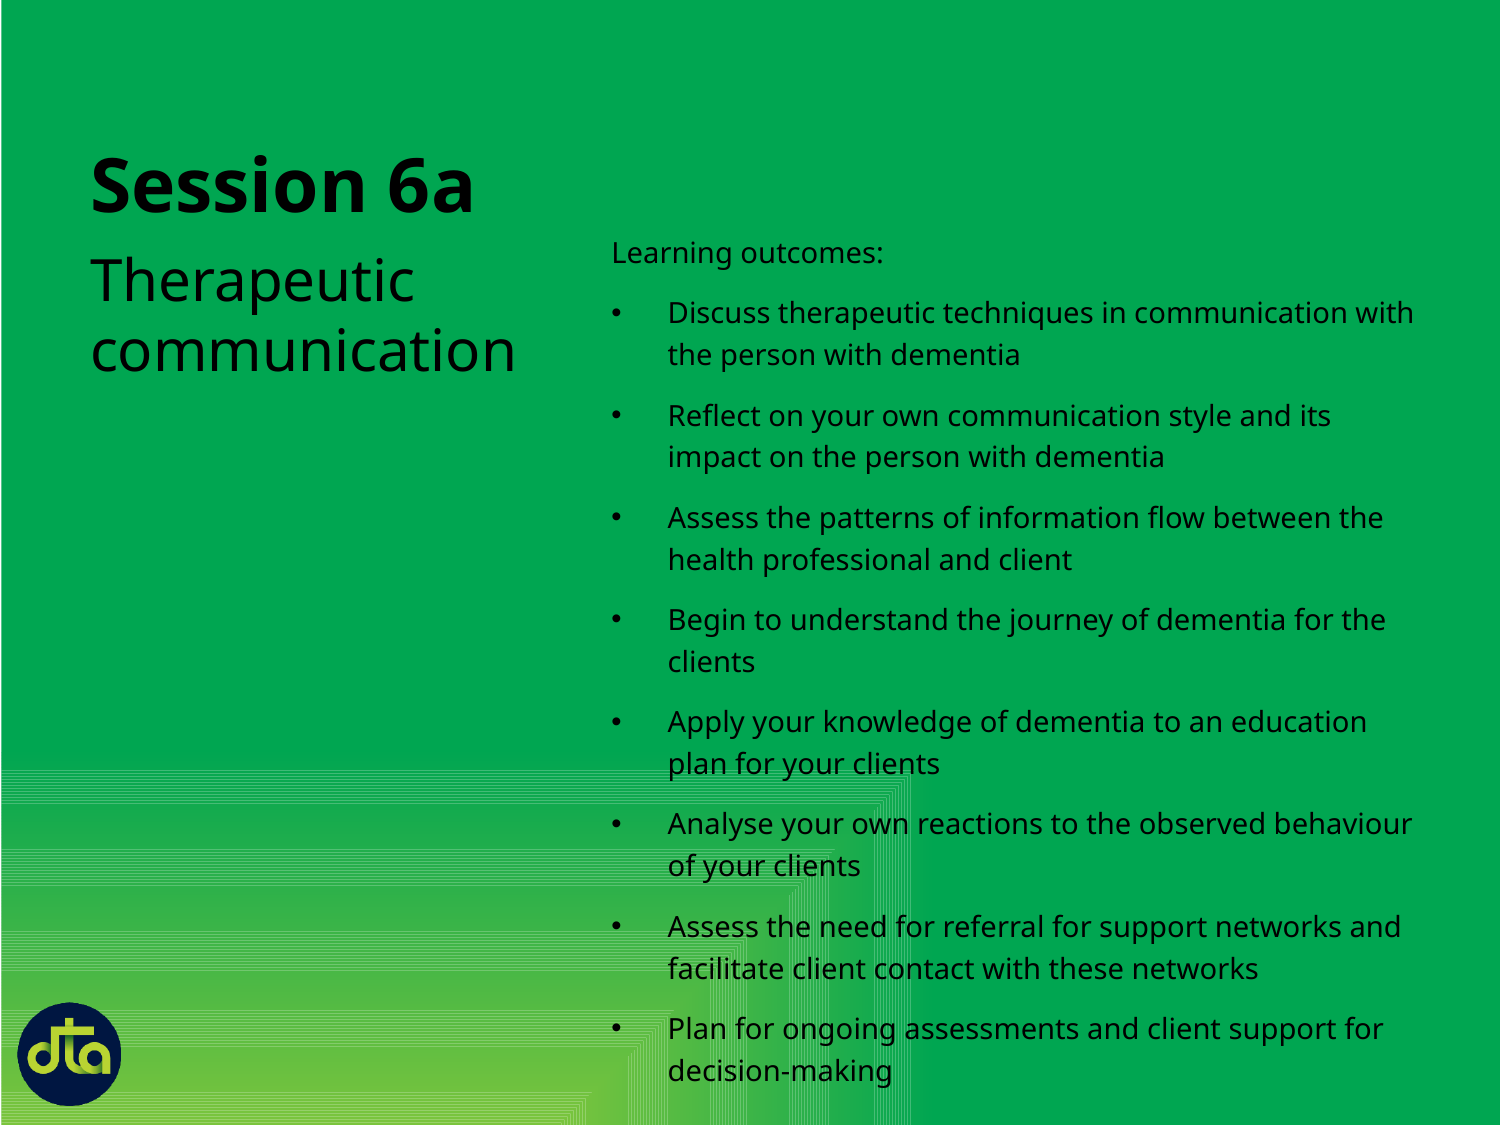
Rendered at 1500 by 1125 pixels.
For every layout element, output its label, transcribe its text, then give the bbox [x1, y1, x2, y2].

text_box Learning outcomes: Discuss therapeutic techniques in communication with the person with dementia Reflect on your own communication style and its impact on the person with dementia Assess the patterns of information flow between the health professional and client Begin to understand the journey of dementia for the clients Apply your knowledge of dementia to an education plan for your clients Analyse your own reactions to the observed behaviour of your clients Assess the need for referral for support networks and facilitate client contact with these networks Plan for ongoing assessments and client support for decision-making [596, 219, 1435, 894]
text_box Therapeutic communication [74, 235, 585, 1005]
text_box Session 6a [74, 44, 569, 236]
picture [17, 1002, 121, 1106]
